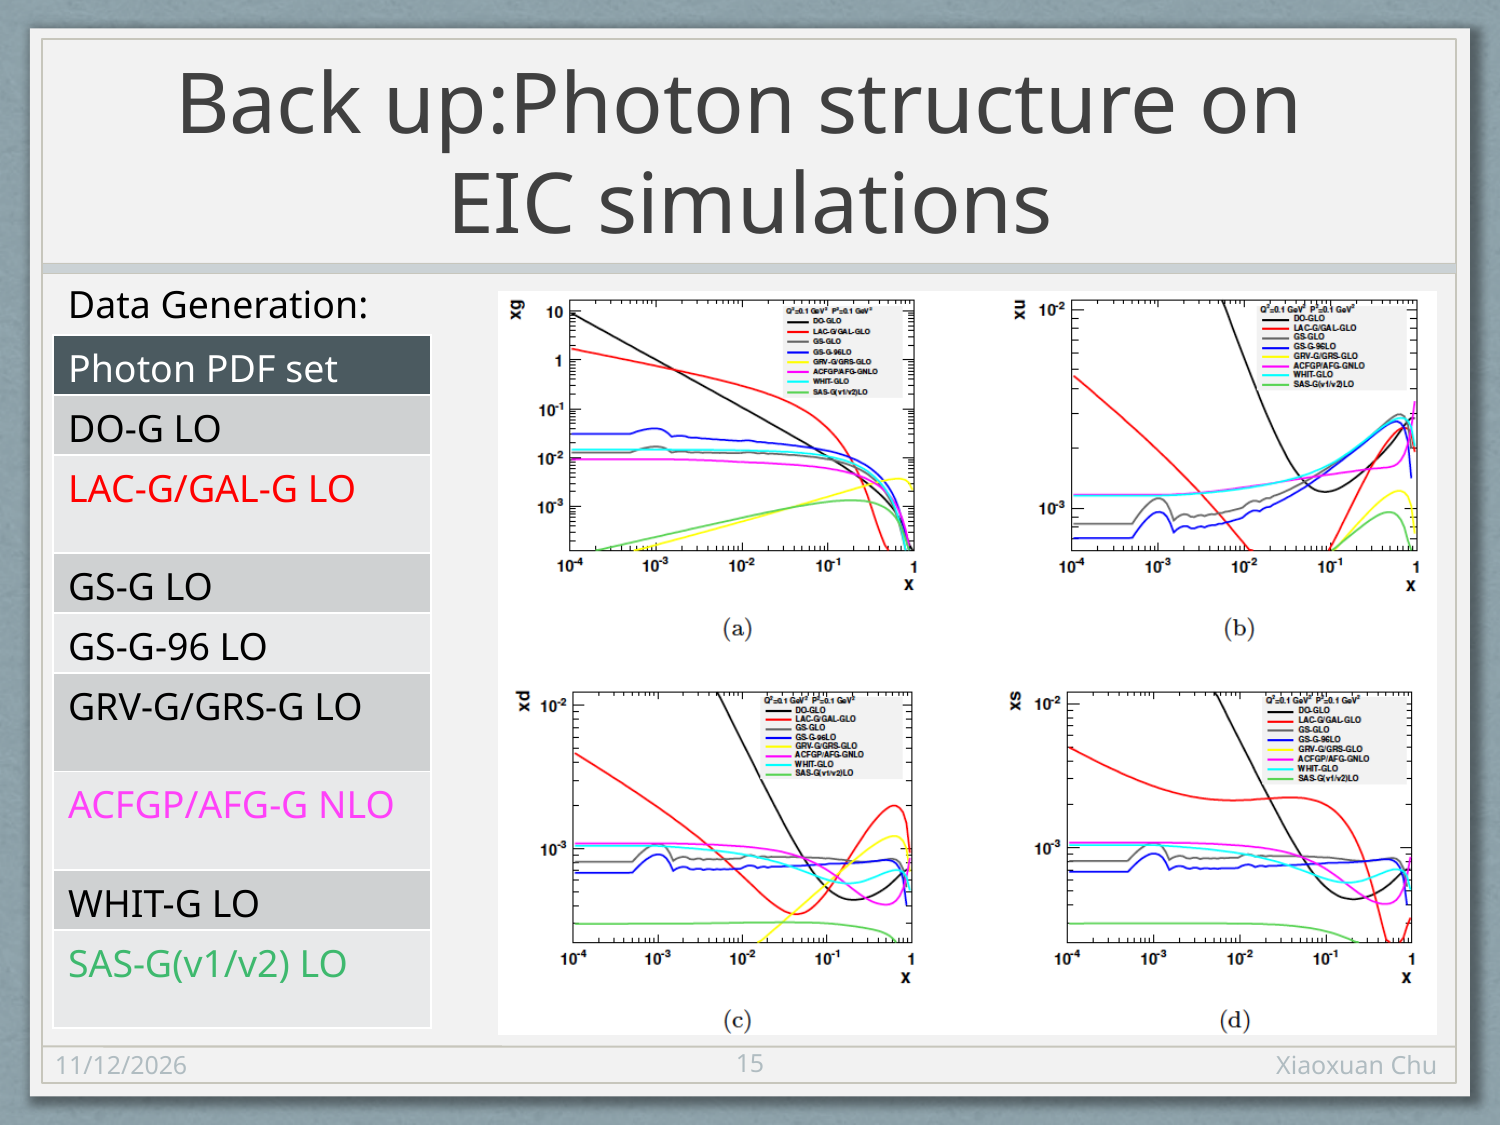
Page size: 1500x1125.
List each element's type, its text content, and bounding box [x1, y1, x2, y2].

table_cell GRV-G/GRS-G LO [54, 674, 430, 771]
picture [497, 290, 1438, 1036]
text_box Data Generation: [53, 274, 464, 334]
slide_number 15 [687, 1050, 813, 1088]
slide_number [39, 1045, 390, 1088]
footer Xiaoxuan Chu [977, 1045, 1453, 1088]
table_cell GS-G-96 LO [54, 614, 430, 672]
table_cell SAS-G(v1/v2) LO [54, 931, 430, 1027]
table_cell ACFGP/AFG-G NLO [54, 772, 430, 869]
table_cell LAC-G/GAL-G LO [54, 456, 430, 552]
table_cell DO-G LO [54, 396, 430, 454]
table_header Photon PDF set [54, 336, 430, 394]
table_cell GS-G LO [54, 554, 430, 612]
title Back up:Photon structure on EIC simulations [147, 40, 1353, 260]
table_cell WHIT-G LO [54, 871, 430, 929]
